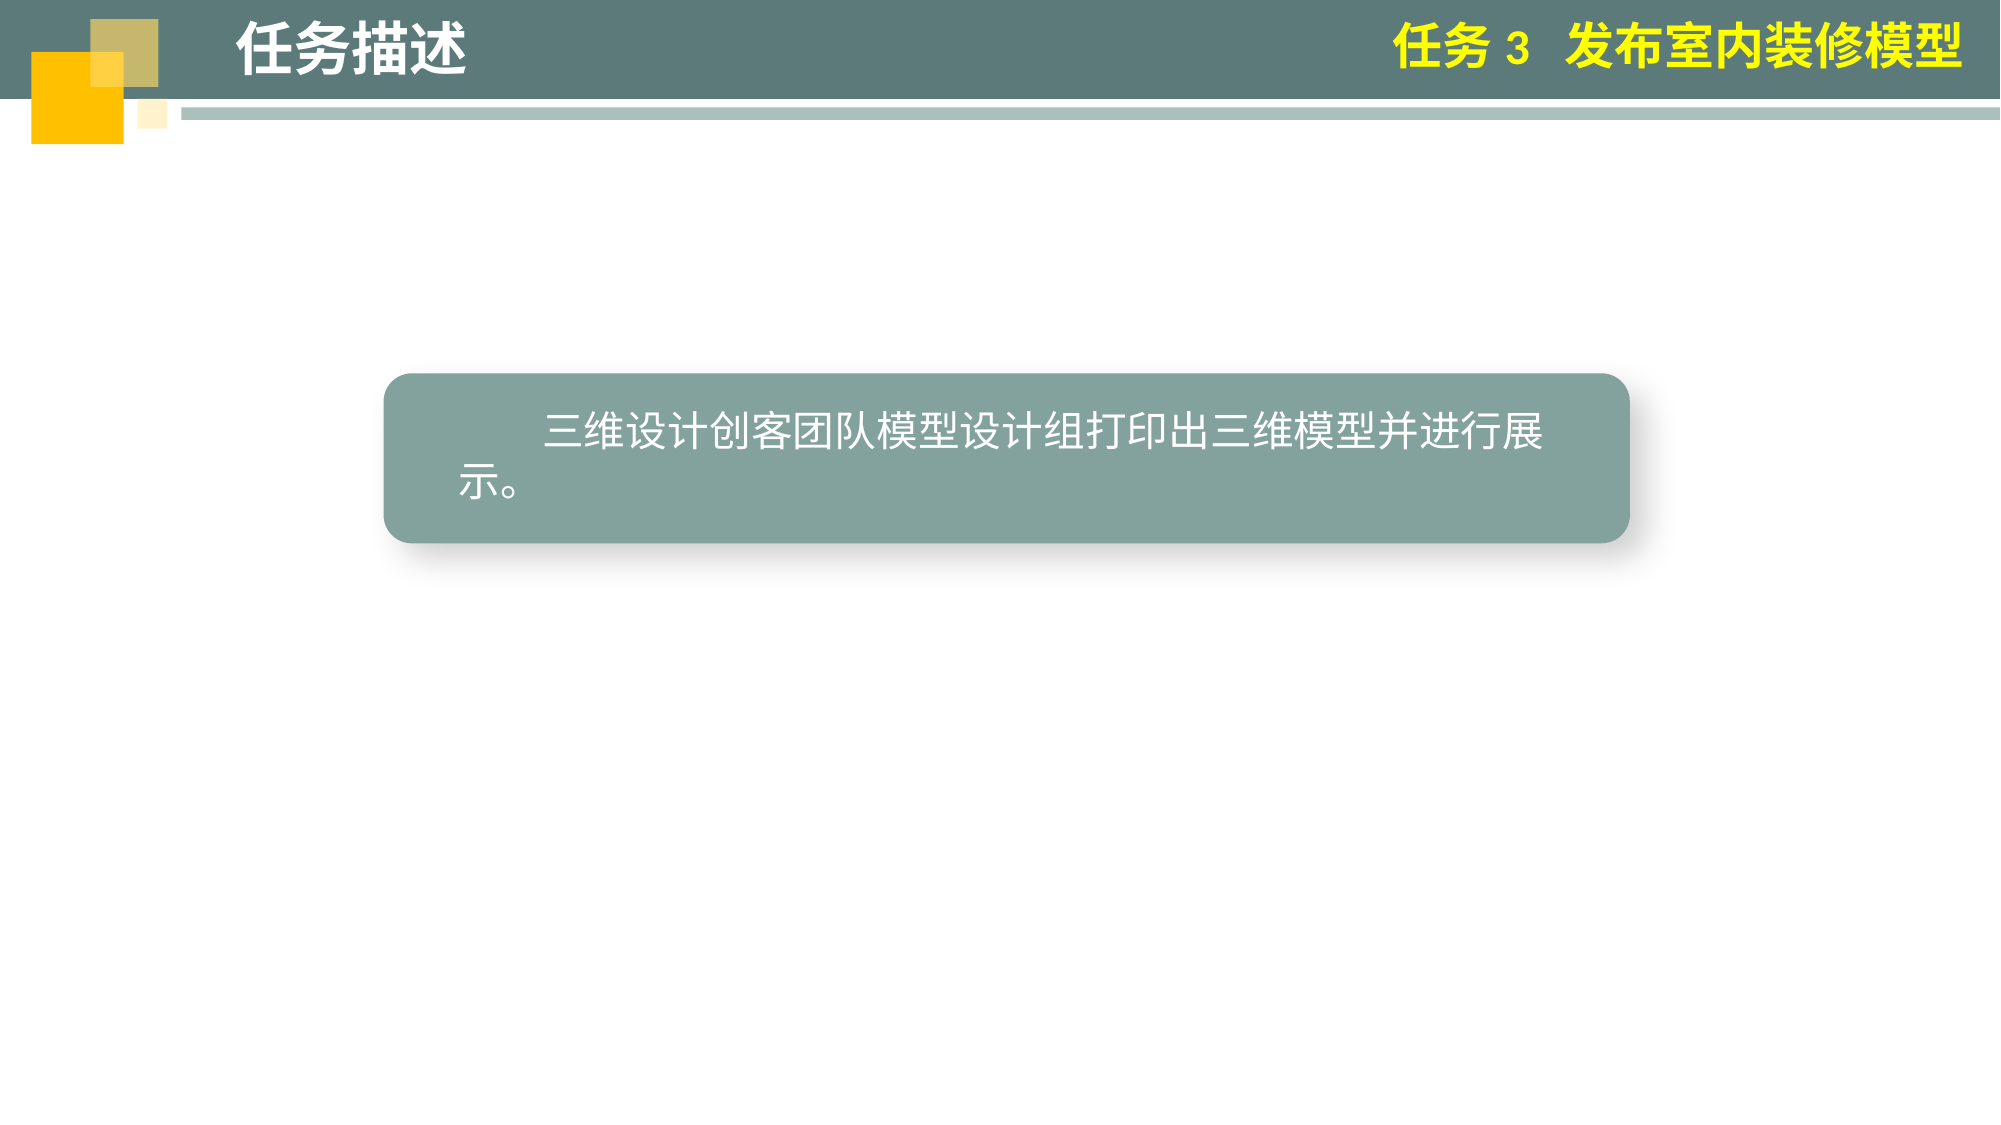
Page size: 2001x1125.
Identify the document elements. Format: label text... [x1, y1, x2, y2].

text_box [0, 0, 2000, 145]
text_box 三维设计创客团队模型设计组打印出三维模型并进行展示。 [444, 397, 1593, 512]
text_box [383, 373, 1630, 544]
